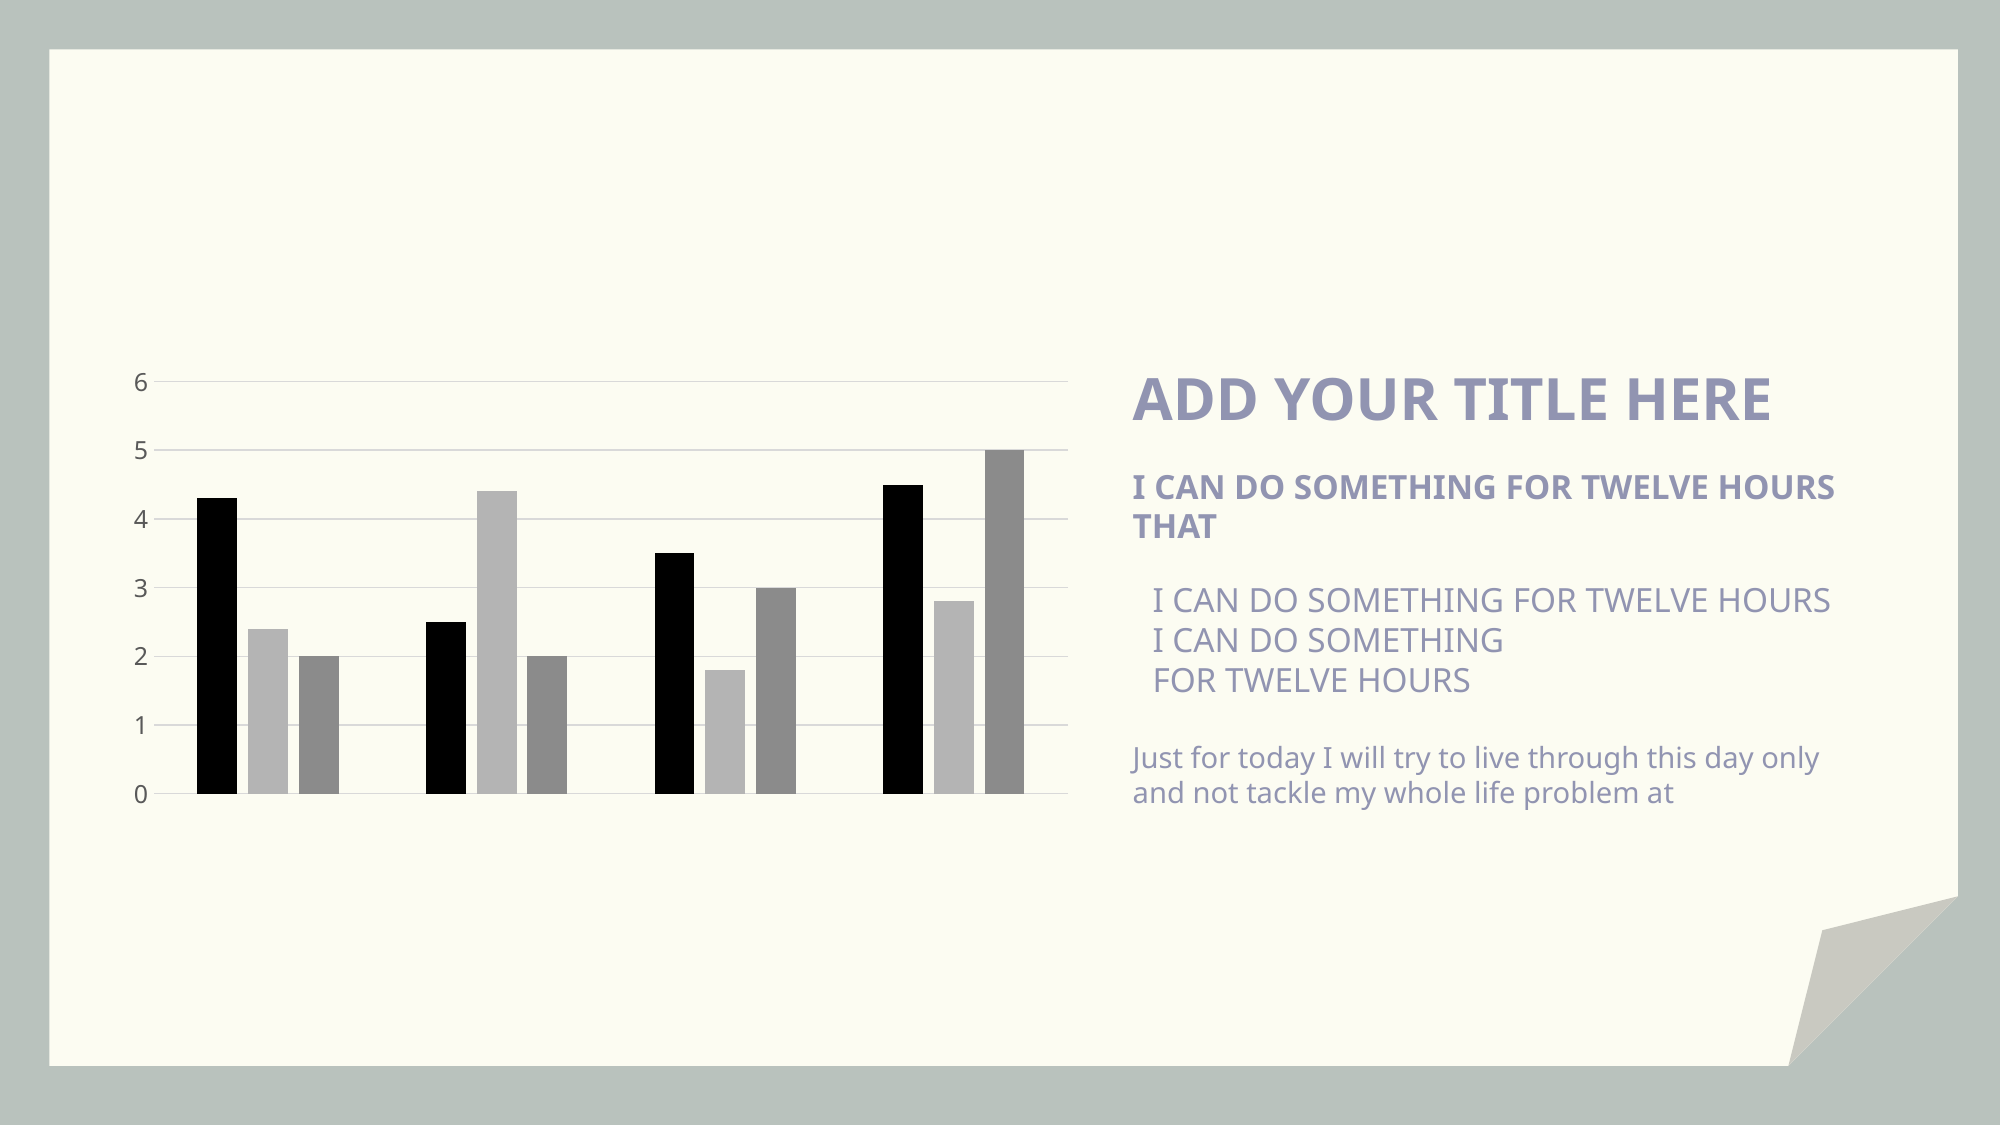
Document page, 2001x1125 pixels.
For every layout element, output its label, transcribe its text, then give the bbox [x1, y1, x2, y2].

text_box I CAN DO SOMETHING FOR TWELVE HOURS THAT [1118, 458, 1889, 553]
text_box ADD YOUR TITLE HERE [1118, 355, 1848, 440]
chart [114, 355, 1088, 821]
text_box [48, 48, 1962, 1067]
text_box Just for today I will try to live through this day only and not tackle my whole life problem at [1118, 732, 1889, 817]
text_box I CAN DO SOMETHING FOR TWELVE HOURS I CAN DO SOMETHING FOR TWELVE HOURS [1137, 571, 1848, 707]
